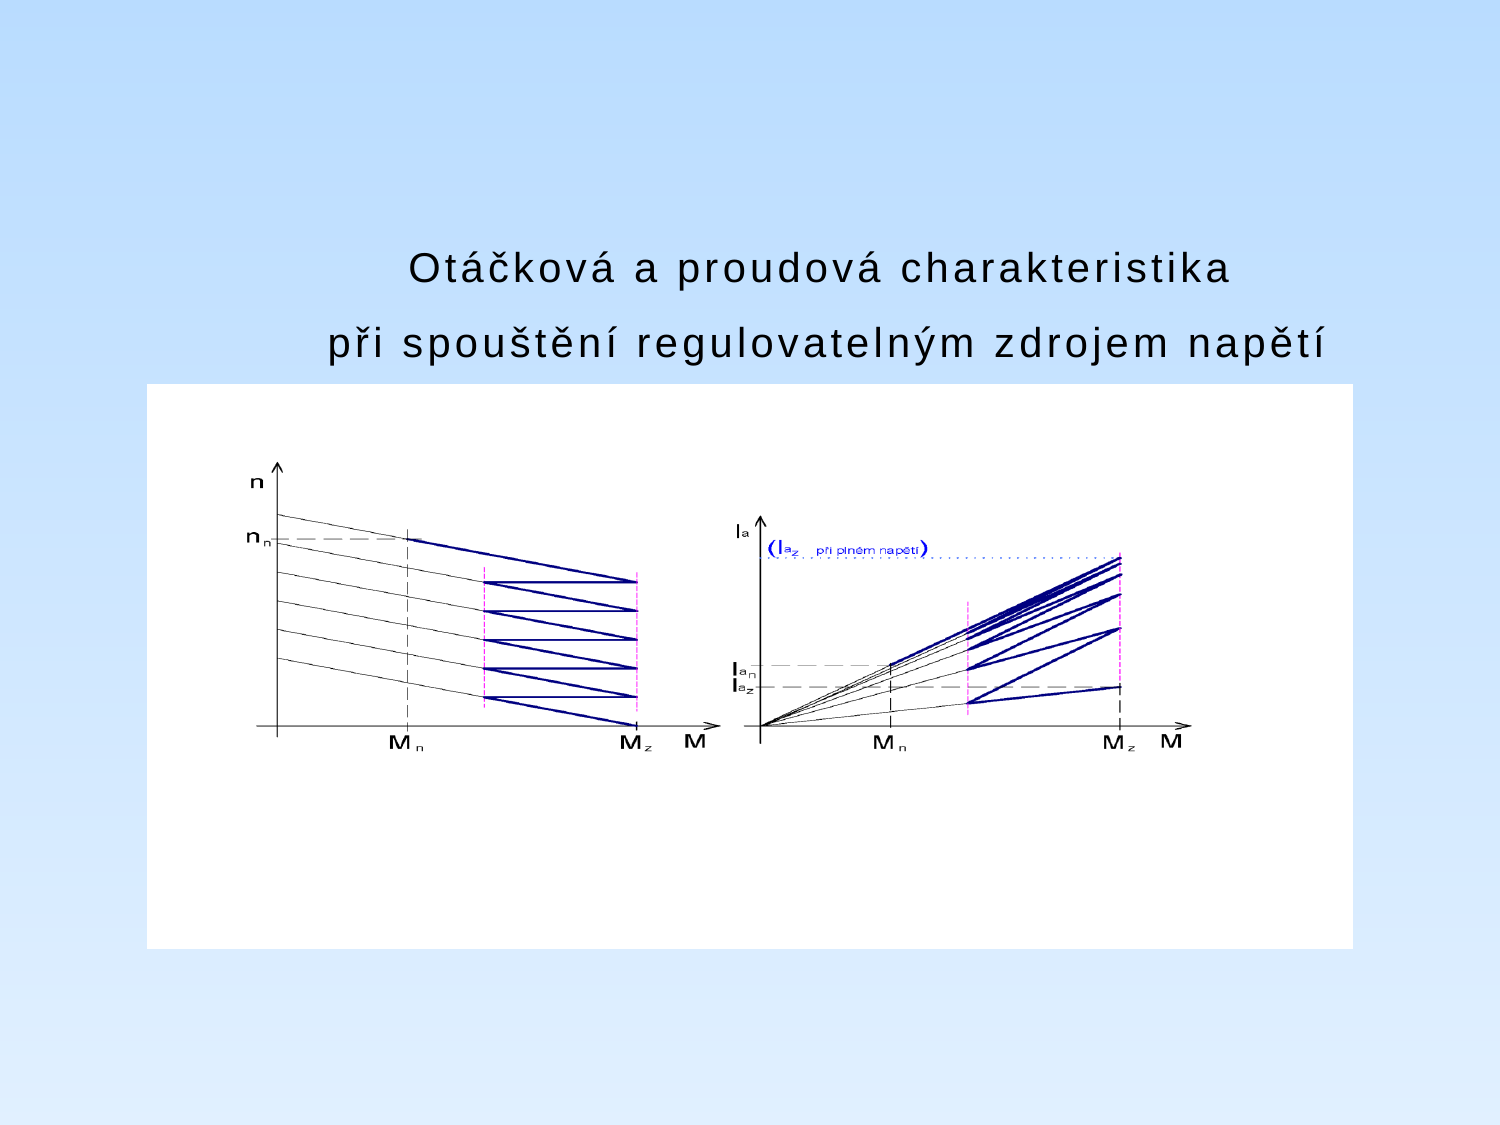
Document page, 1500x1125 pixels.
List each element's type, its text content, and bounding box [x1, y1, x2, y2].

picture [147, 384, 1353, 950]
text_box Otáčková a proudová charakteristika při spouštění regulovatelným zdrojem napětí [312, 208, 1341, 373]
